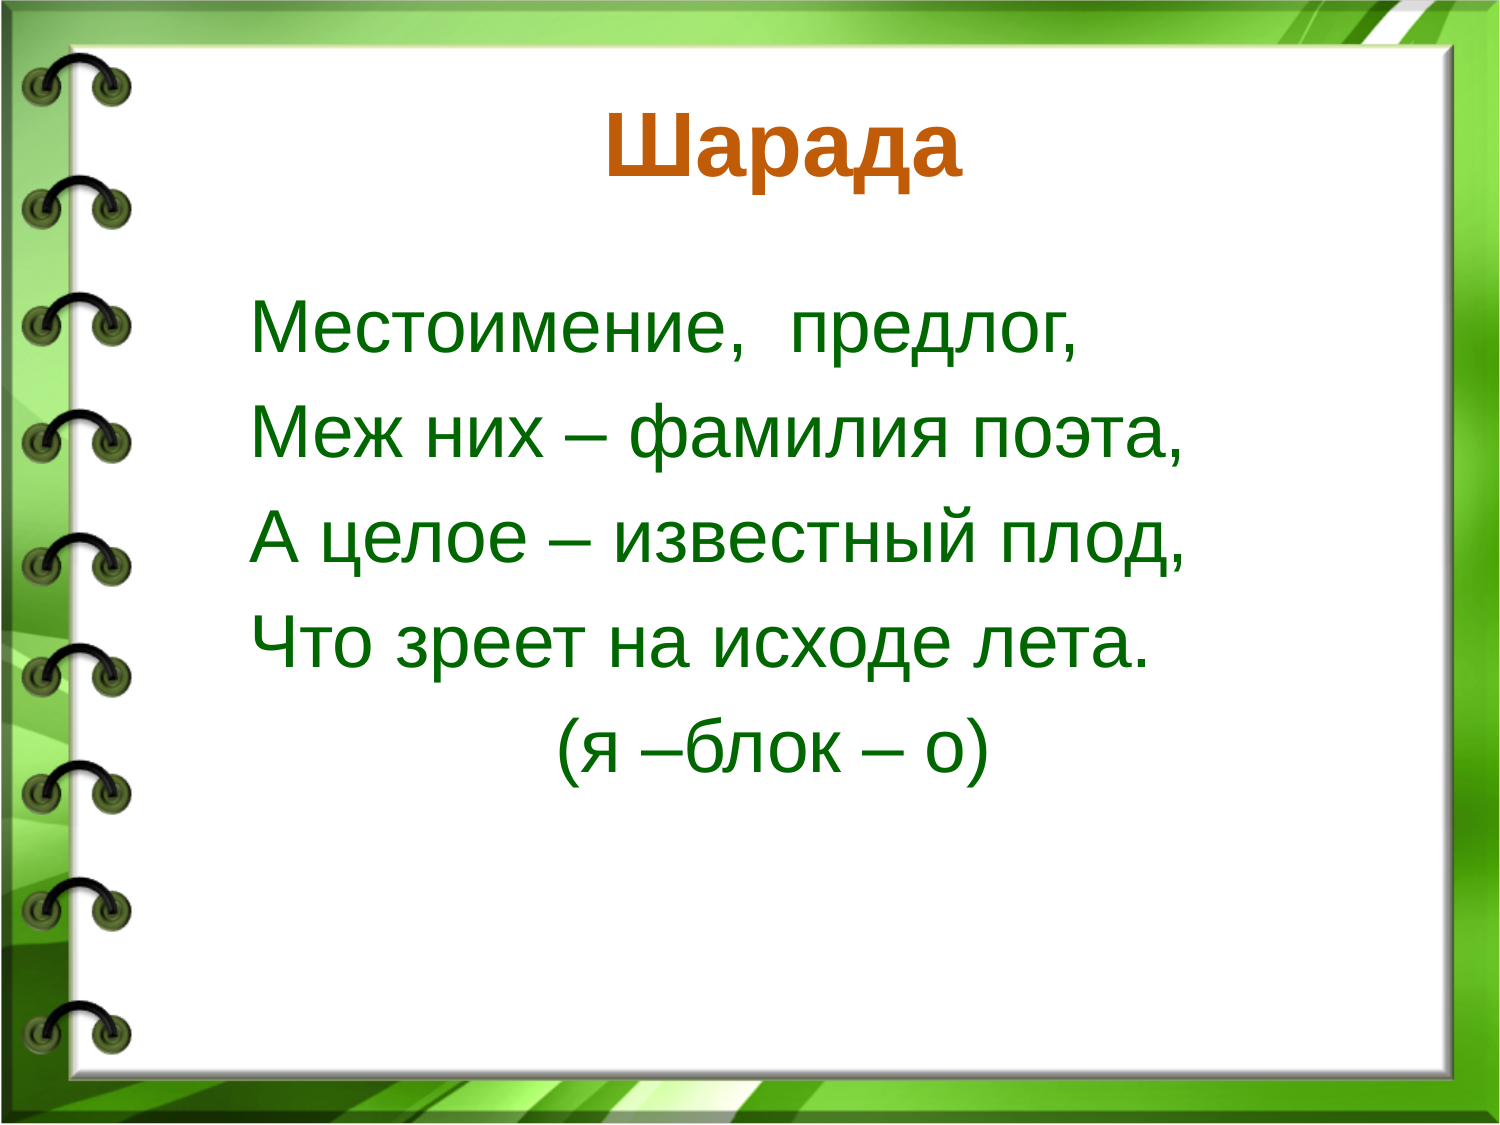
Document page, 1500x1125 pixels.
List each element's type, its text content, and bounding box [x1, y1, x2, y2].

picture [0, 0, 1500, 1125]
title Шарада [152, 0, 1416, 316]
list Местоимение, предлог, Меж них – фамилия поэта, А целое – известный плод, Что зреет на исходе лета. (я –блок – о) [234, 269, 1313, 950]
